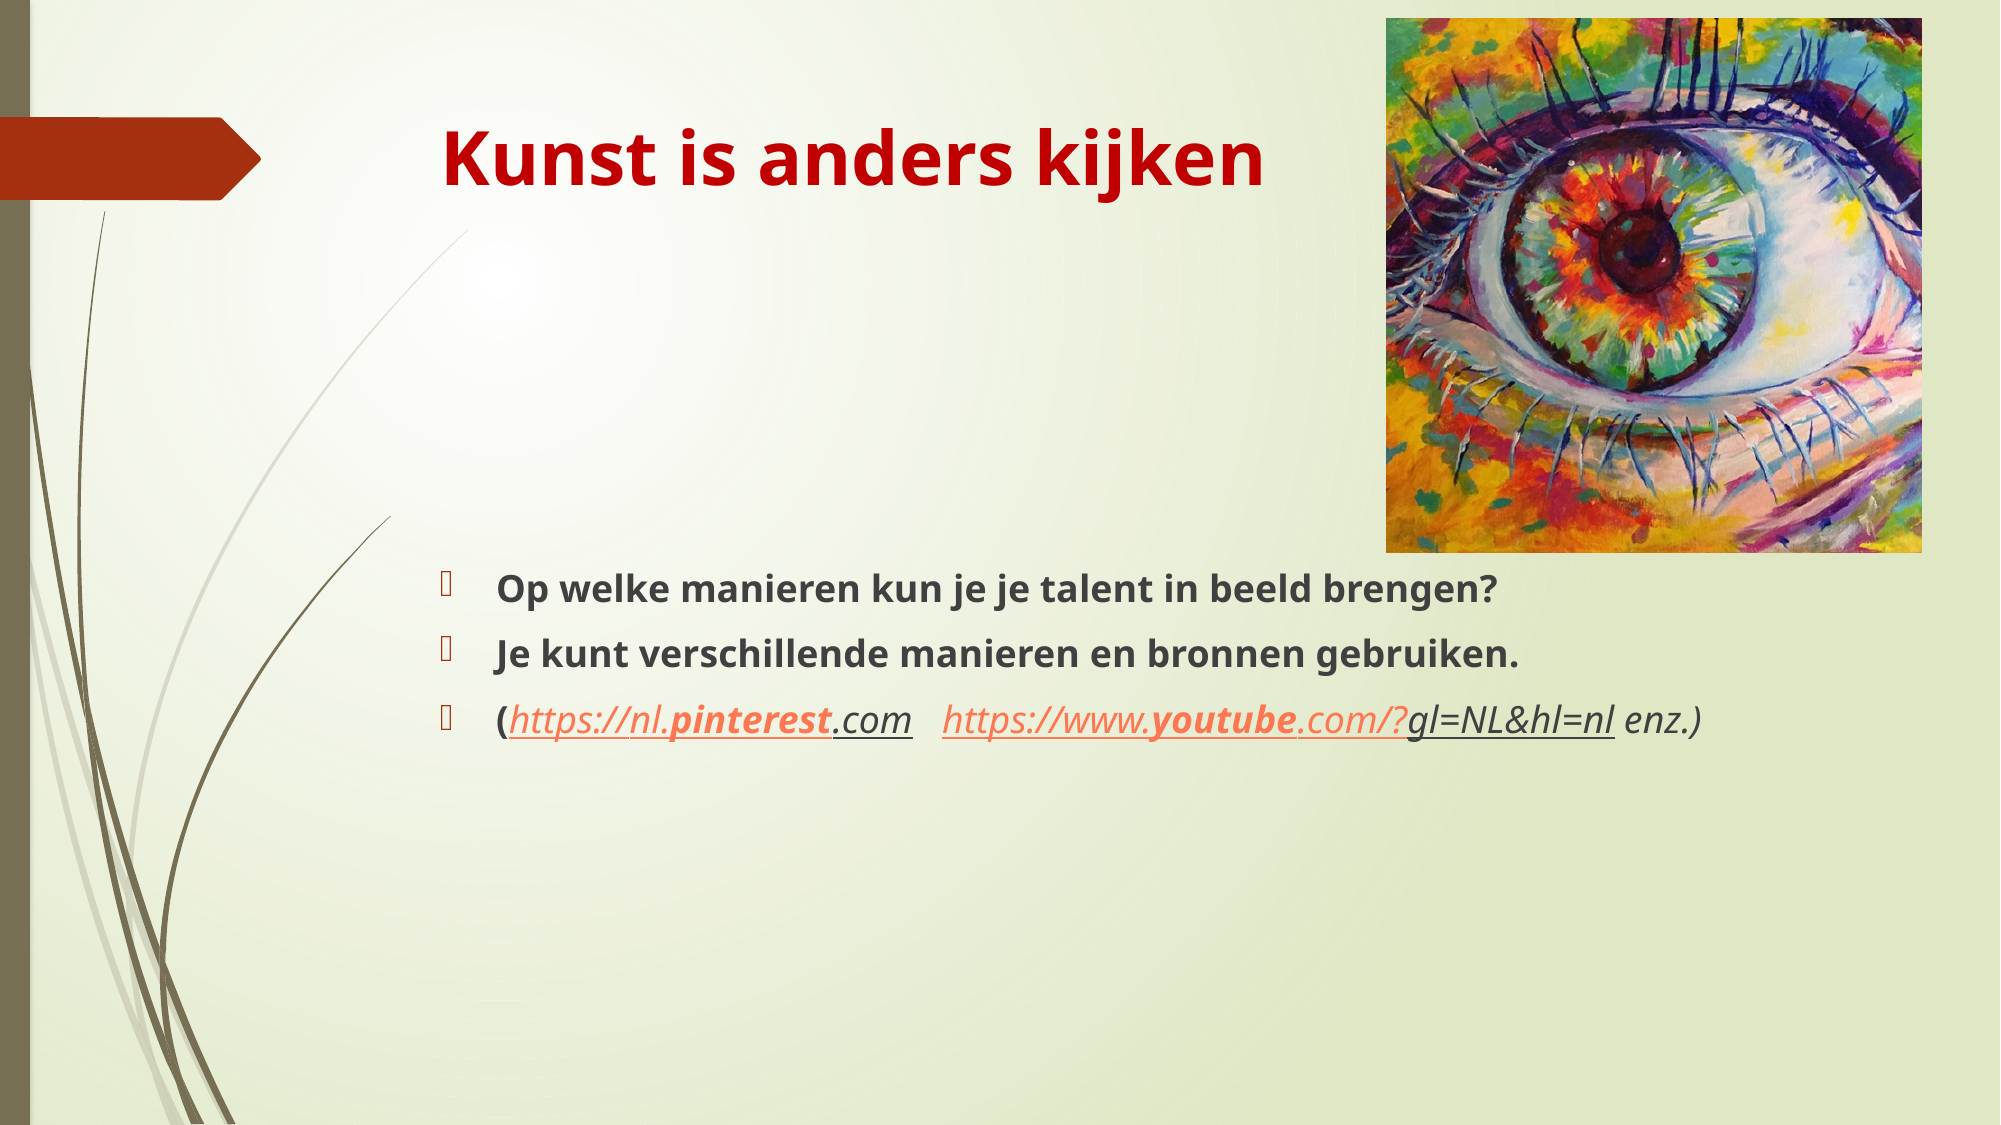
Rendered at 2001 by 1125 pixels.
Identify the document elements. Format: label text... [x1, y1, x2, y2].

title Kunst is anders kijken [425, 102, 1381, 313]
list Op welke manieren kun je je talent in beeld brengen? Je kunt verschillende manieren en bronnen gebruiken. (https://nl.pinterest.com https://www.youtube.com/?gl=NL&hl=nl enz.) [424, 557, 1888, 970]
picture [1386, 17, 1922, 553]
